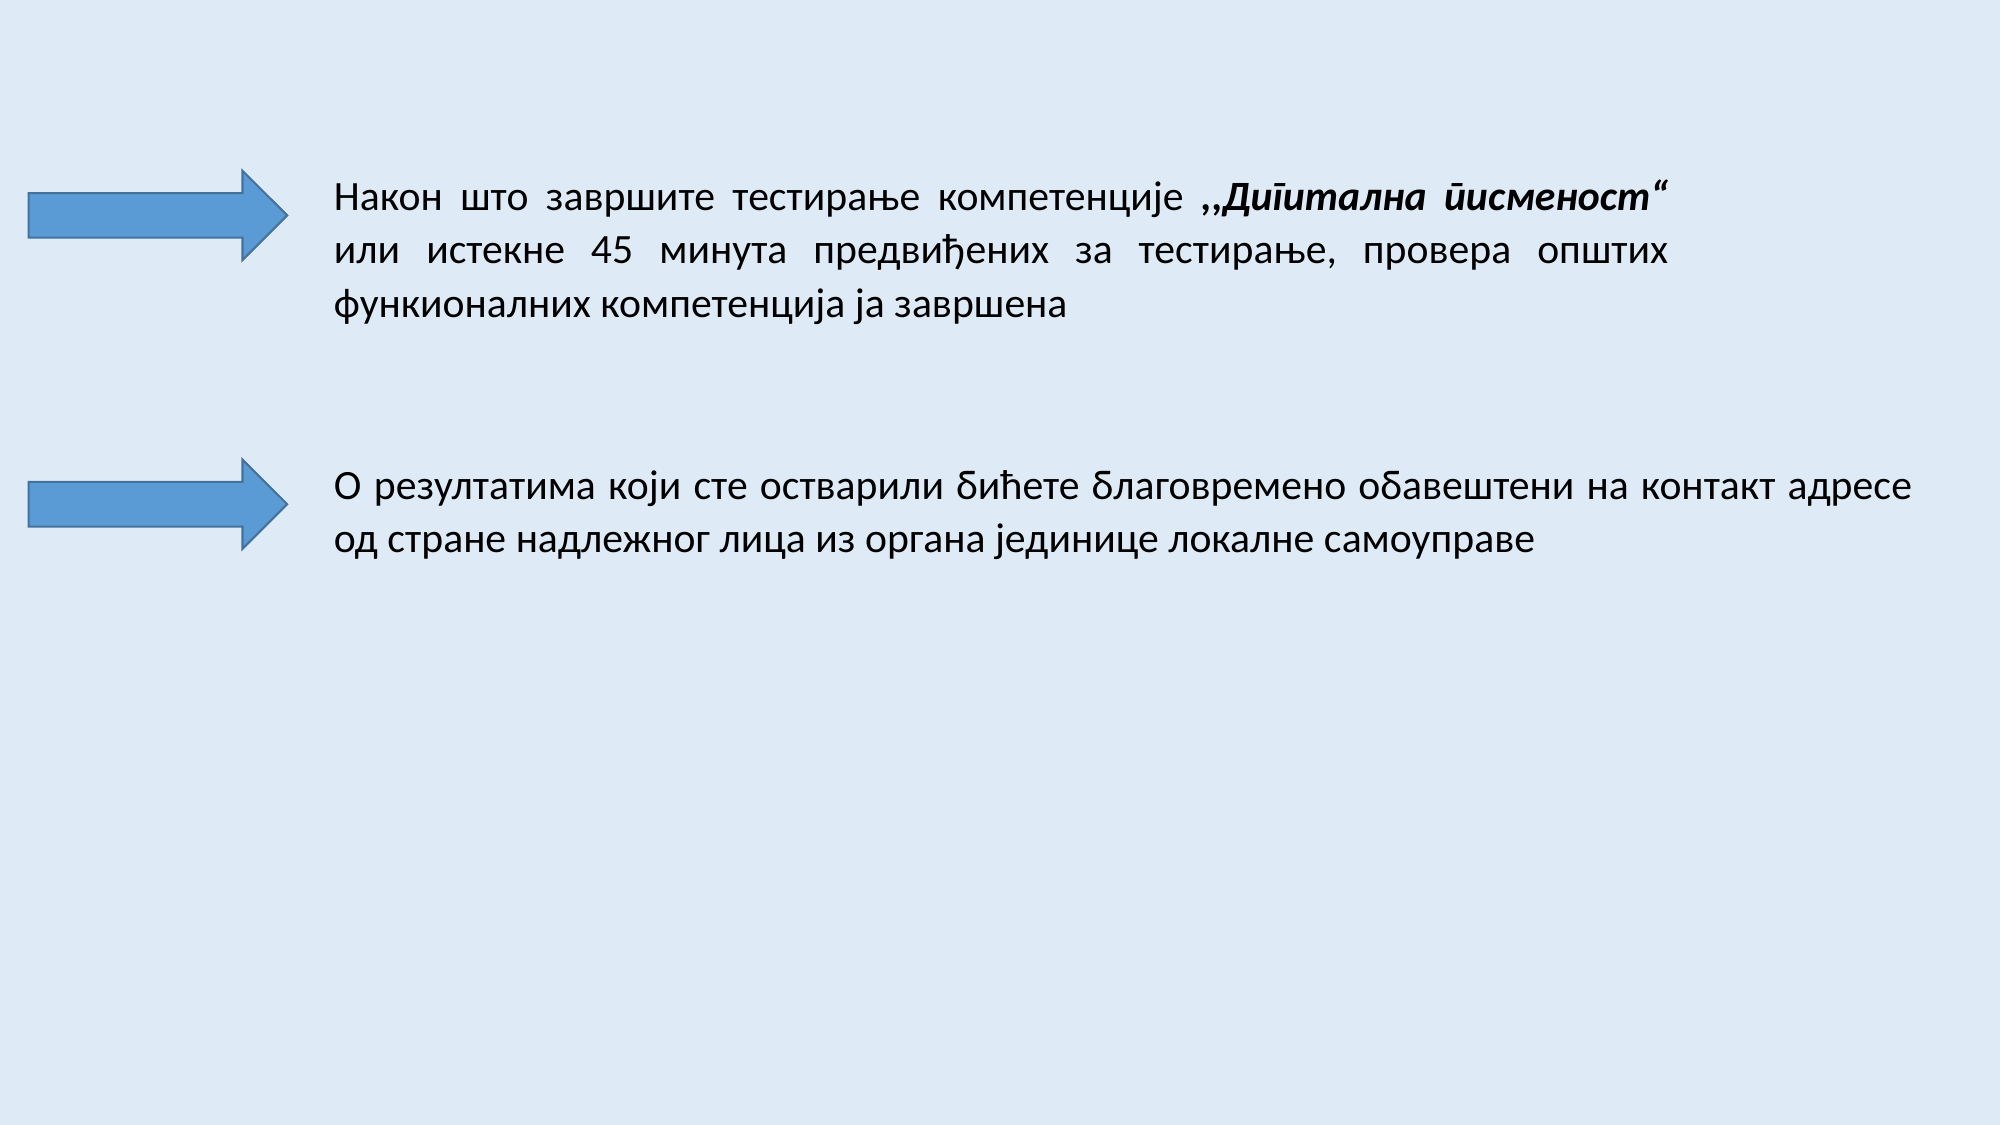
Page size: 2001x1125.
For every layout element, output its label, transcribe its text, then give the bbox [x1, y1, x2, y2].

text_box [27, 457, 289, 552]
text_box Након што завршите тестирање компетенције ,,Дигитална писменост“ или истекне 45 минута предвиђених за тестирање, провера општих функионалних компетенција ја завршена [319, 157, 1684, 333]
text_box О резултатима који сте остварили бићете благовремено обавештени на контакт адресе од стране надлежног лица из органа јединице локалне самоуправе [319, 446, 1928, 639]
text_box [27, 168, 289, 263]
